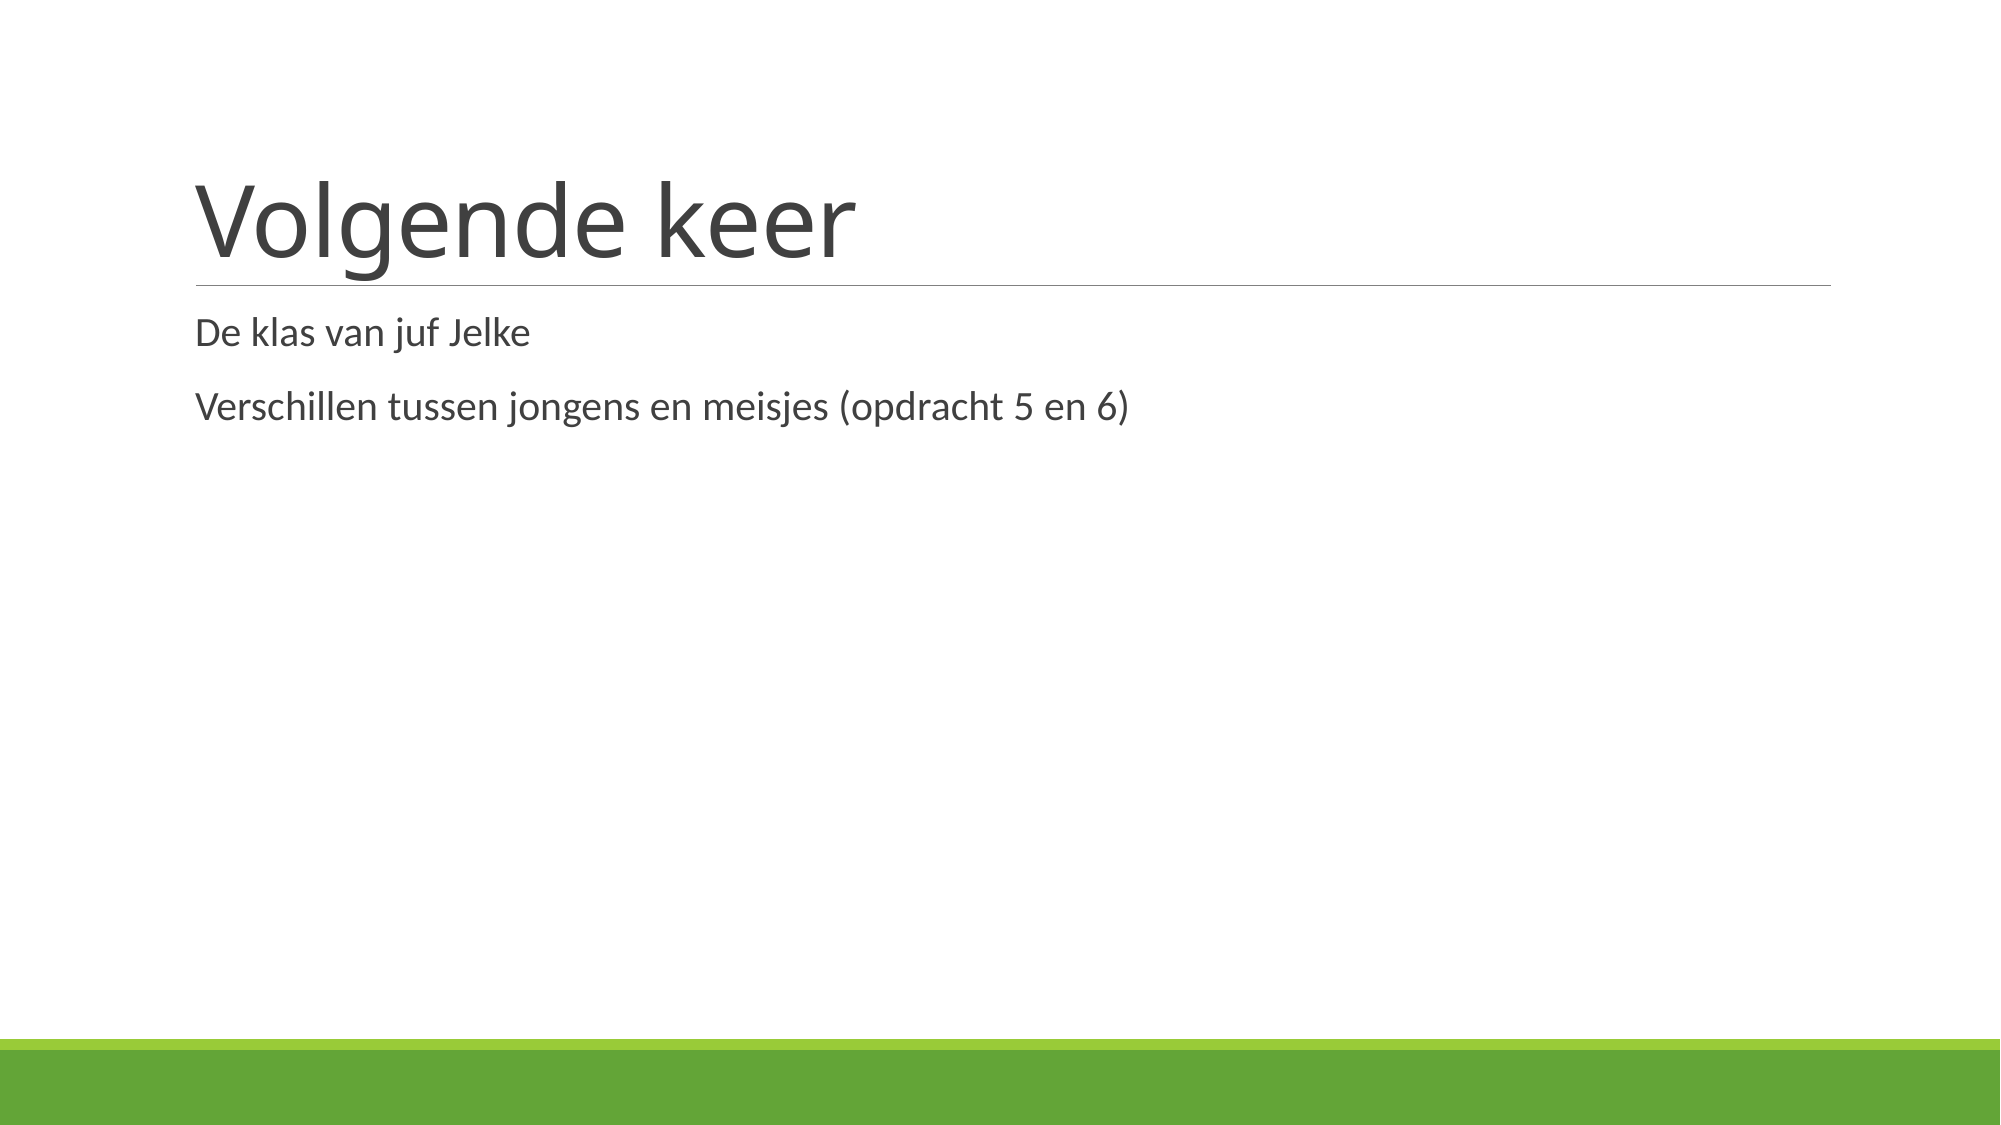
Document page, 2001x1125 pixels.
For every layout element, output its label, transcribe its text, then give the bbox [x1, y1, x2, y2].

list De klas van juf Jelke Verschillen tussen jongens en meisjes (opdracht 5 en 6) [180, 302, 1830, 963]
title Volgende keer [180, 47, 1830, 285]
